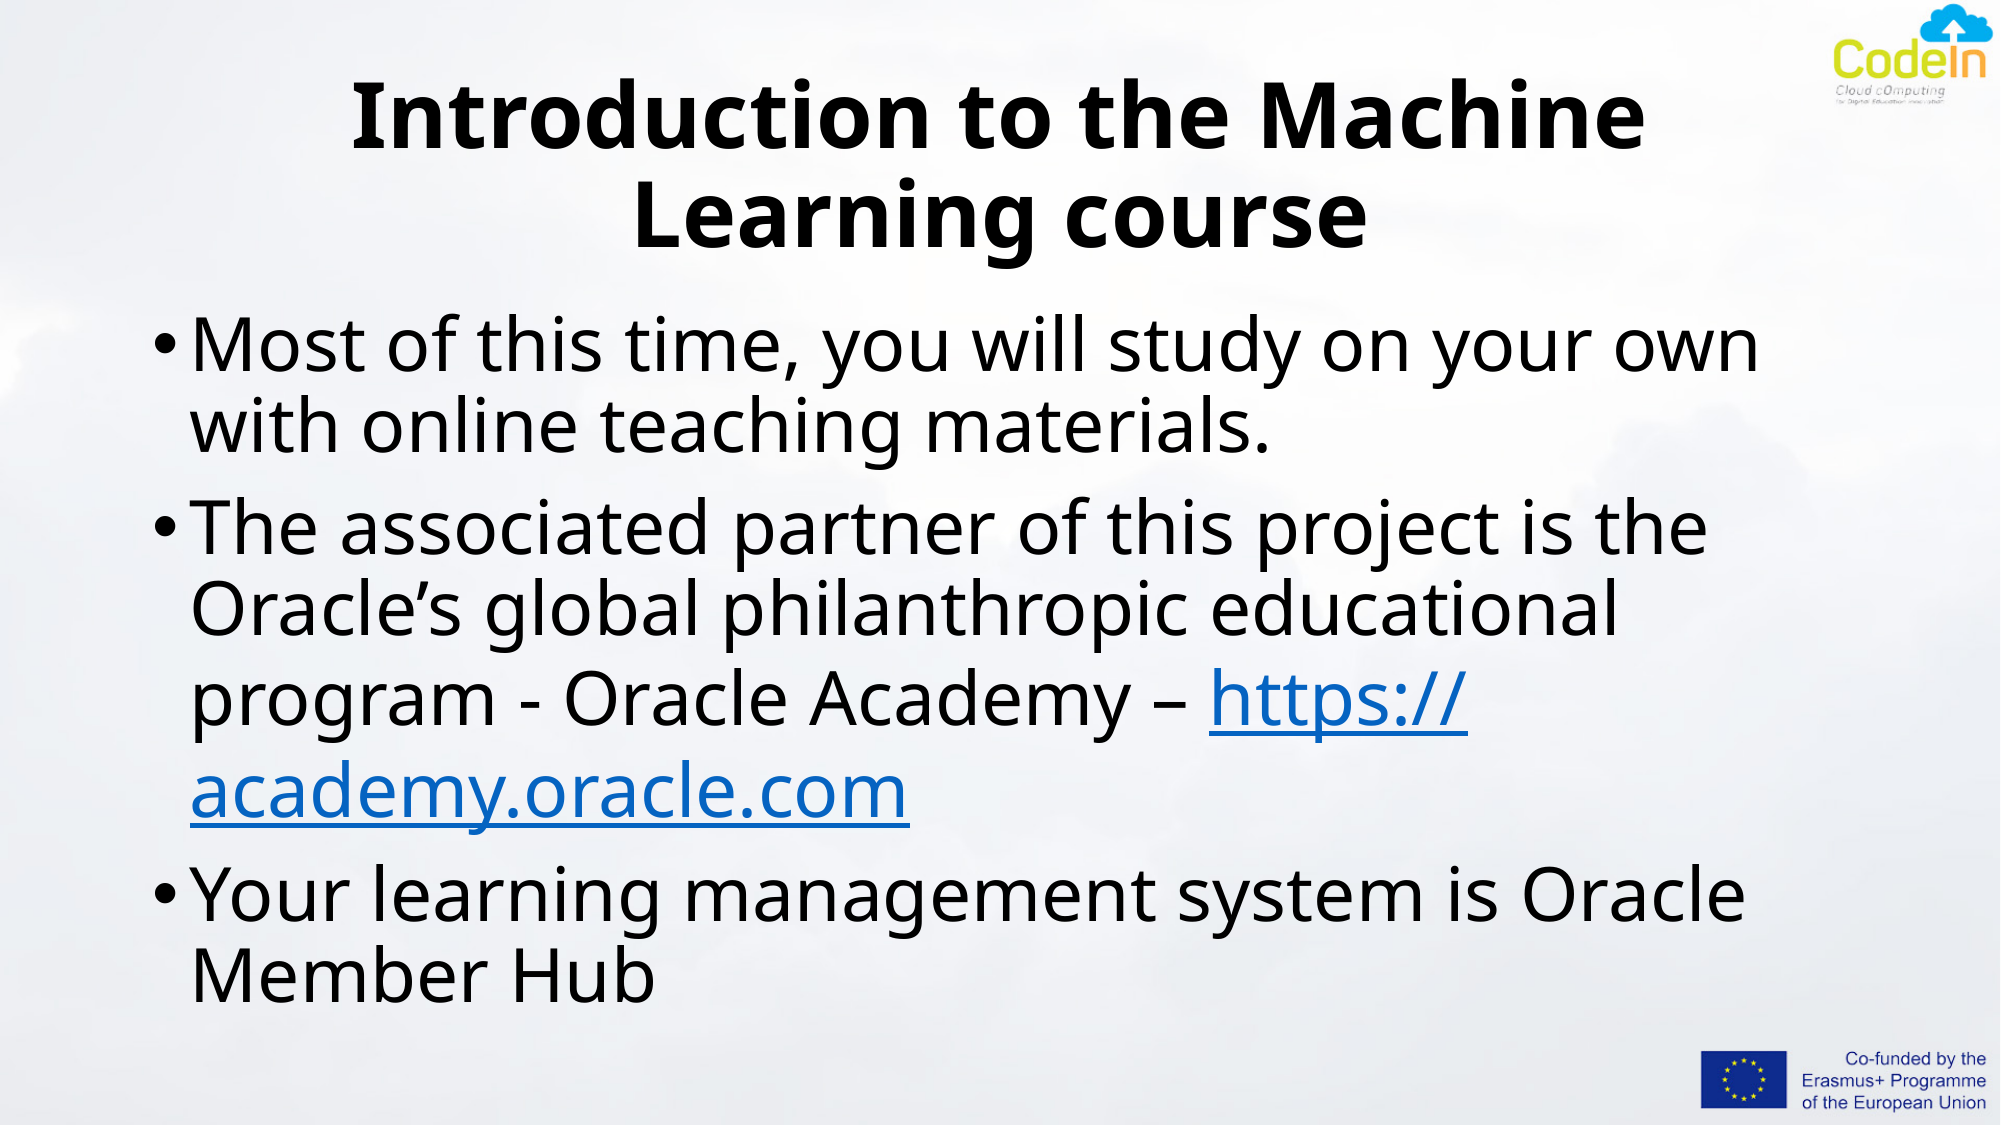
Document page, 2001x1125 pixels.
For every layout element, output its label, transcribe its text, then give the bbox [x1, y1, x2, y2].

list Most of this time, you will study on your own with online teaching materials. The associated partner of this project is the Oracle’s global philanthropic educational program - Oracle Academy – https://academy.oracle.com Your learning management system is Oracle Member Hub [137, 299, 1863, 1095]
picture [0, 0, 2001, 1125]
title Introduction to the Machine Learning course [137, 59, 1863, 278]
